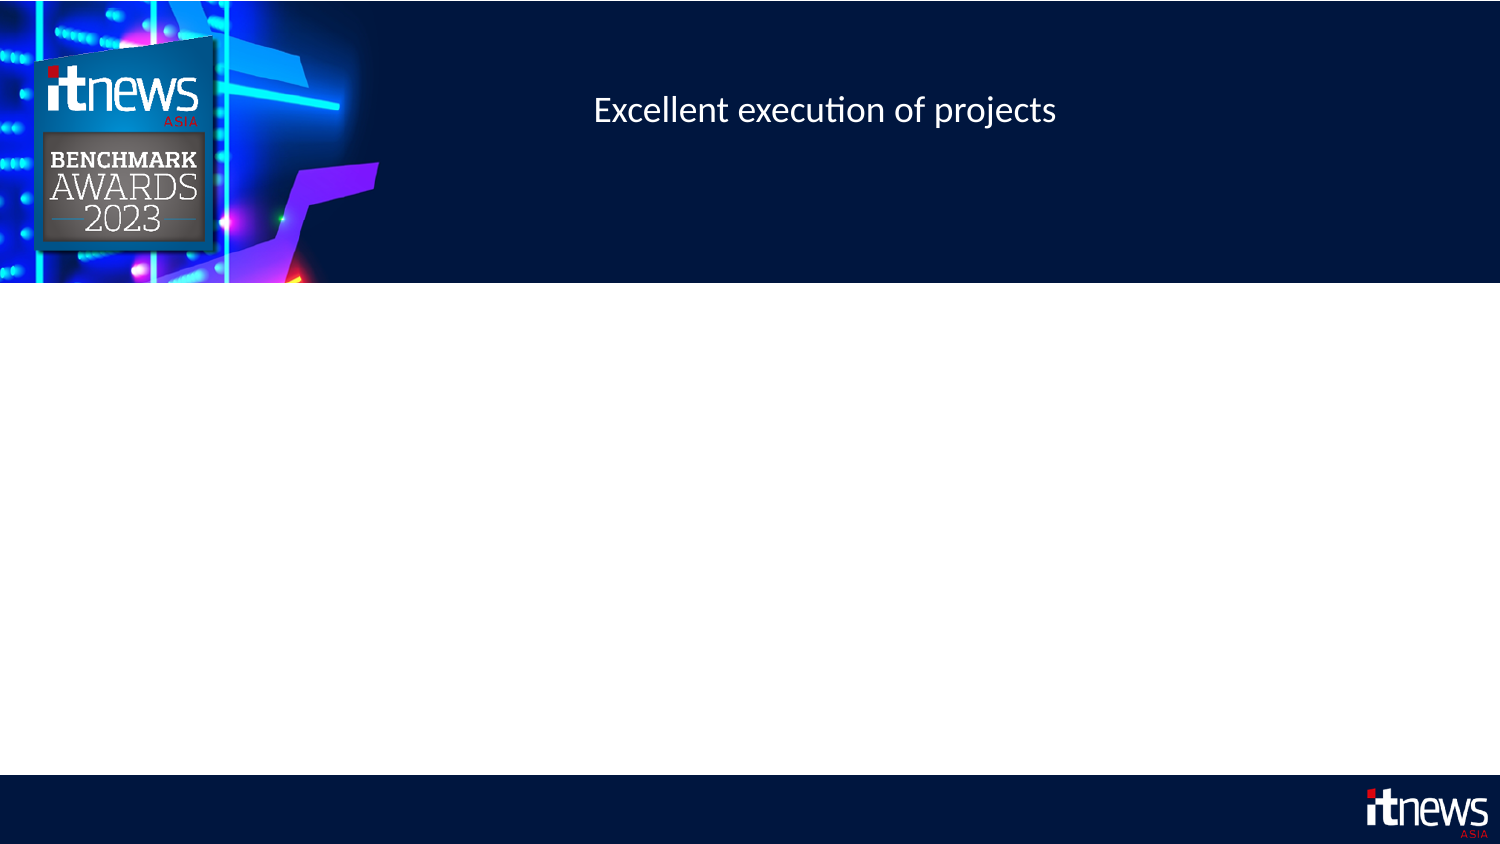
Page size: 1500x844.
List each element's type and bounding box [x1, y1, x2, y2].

picture [0, 1, 1500, 284]
picture [0, 775, 1500, 844]
